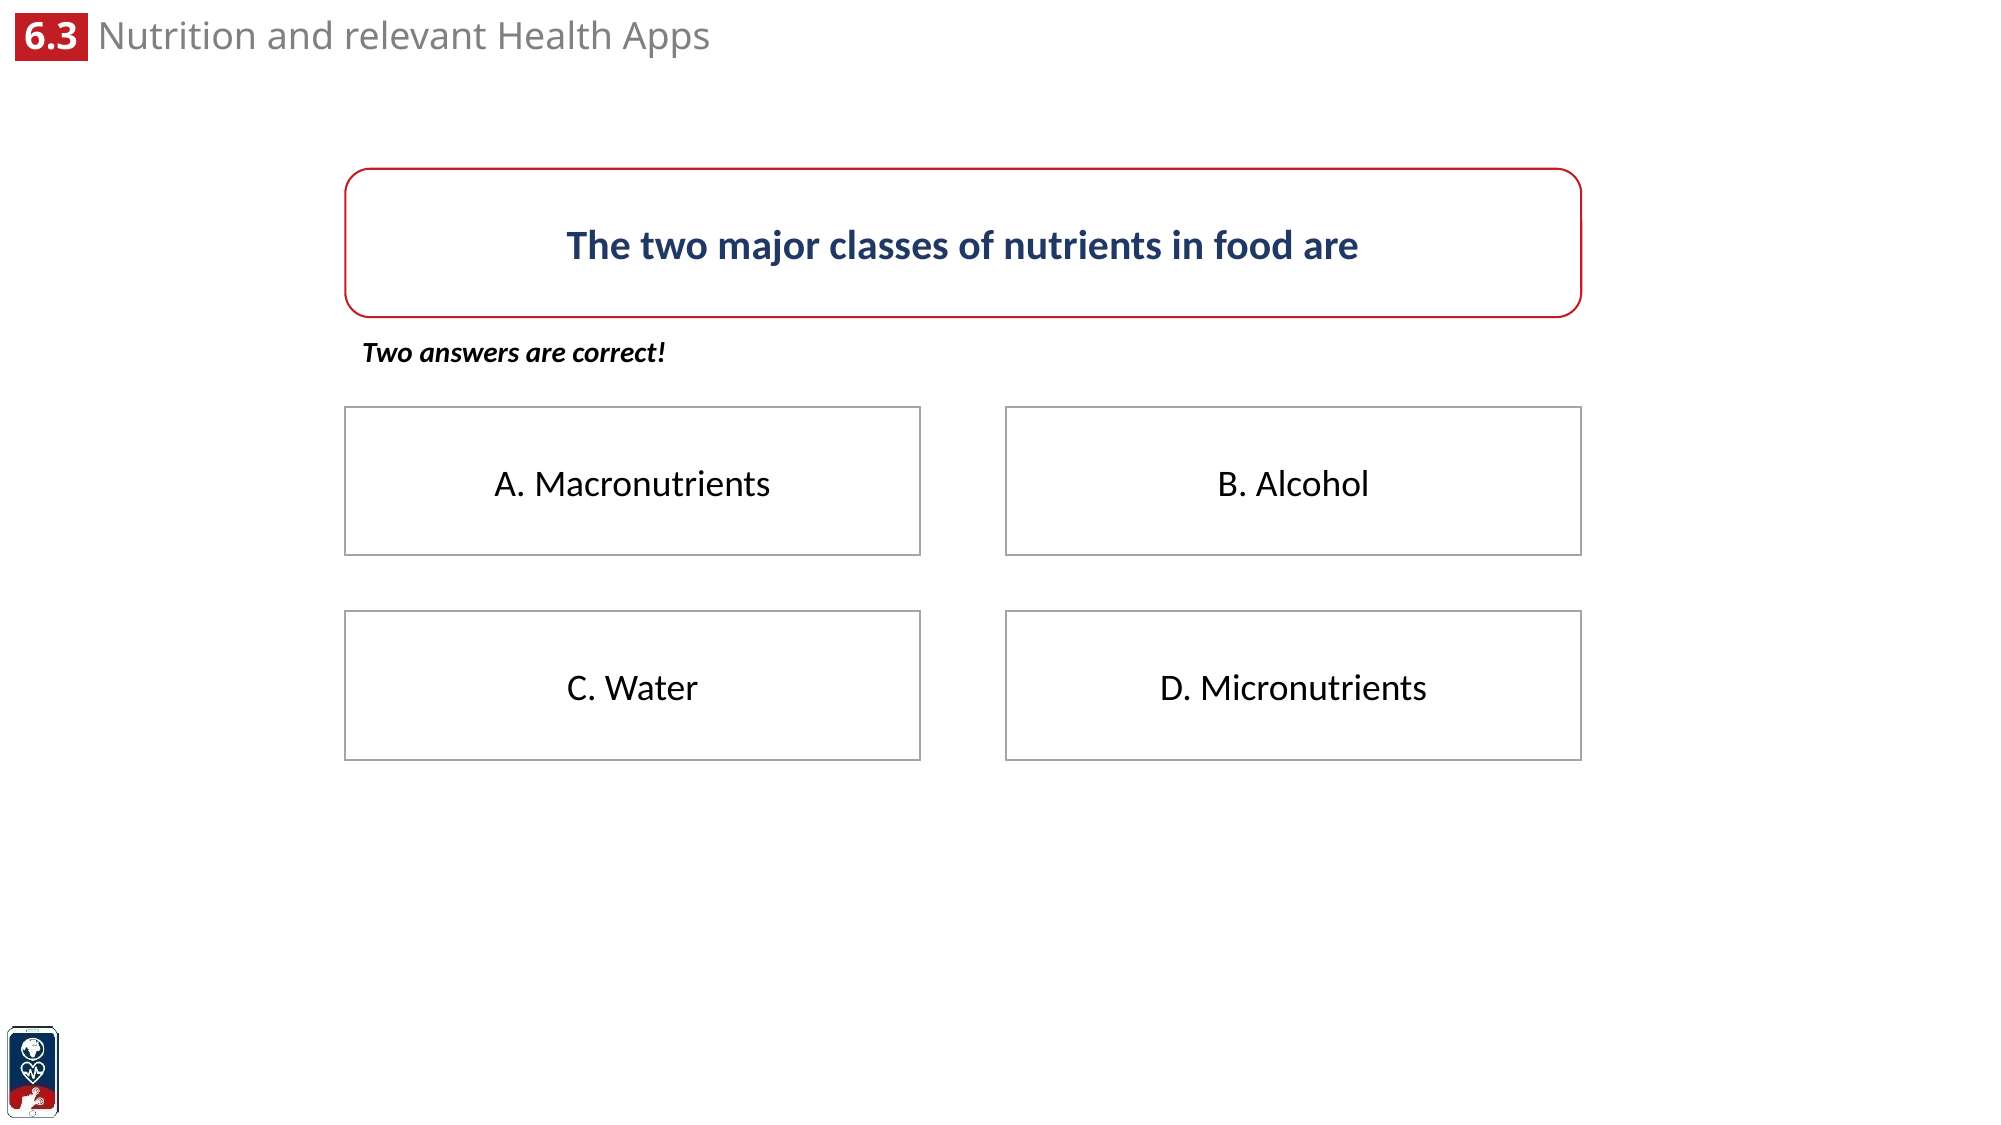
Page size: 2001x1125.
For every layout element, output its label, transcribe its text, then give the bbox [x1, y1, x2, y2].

text_box C. Water [344, 610, 921, 761]
text_box The two major classes of nutrients in food are [344, 167, 1583, 319]
picture [7, 1026, 59, 1118]
text_box Two answers are correct! [347, 325, 682, 376]
text_box D. Micronutrients [1005, 610, 1582, 761]
text_box A. Macronutrients [344, 406, 921, 556]
text_box B. Alcohol [1005, 406, 1582, 556]
